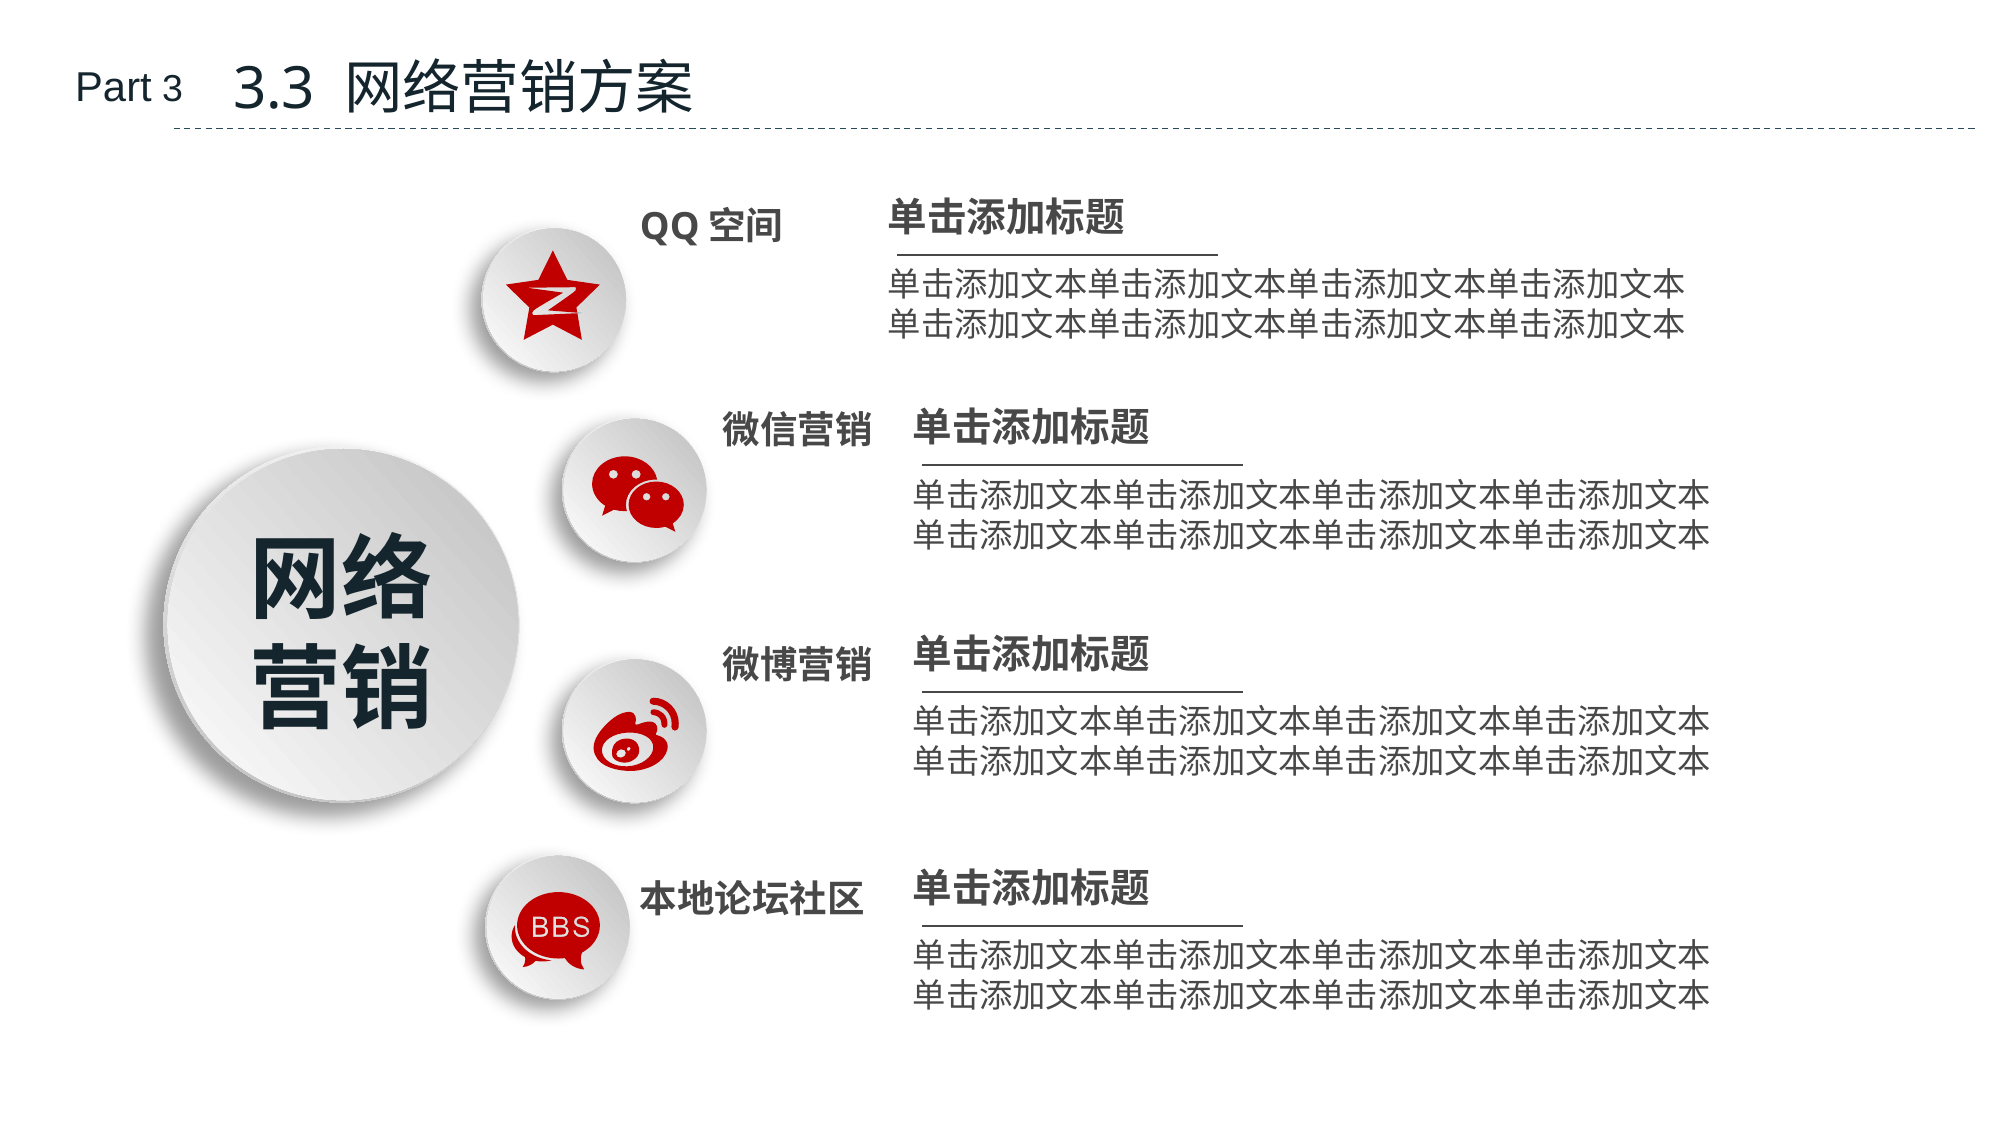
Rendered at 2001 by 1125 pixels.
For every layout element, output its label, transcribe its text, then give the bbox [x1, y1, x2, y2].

text_box 本地论坛社区 [635, 868, 892, 928]
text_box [897, 621, 1863, 790]
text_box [561, 417, 707, 563]
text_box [505, 250, 601, 341]
text_box 微信营销 [707, 398, 893, 458]
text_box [181, 471, 501, 790]
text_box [561, 658, 707, 804]
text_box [592, 697, 680, 773]
text_box QQ空间 [625, 194, 867, 255]
text_box 3.3 网络营销方案 [218, 42, 1046, 127]
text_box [485, 854, 630, 1000]
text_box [591, 456, 684, 533]
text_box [481, 227, 627, 373]
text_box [897, 394, 1792, 563]
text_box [163, 446, 520, 803]
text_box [897, 855, 1769, 1024]
text_box 微博营销 [707, 633, 892, 694]
text_box Part 3 [22, 52, 198, 118]
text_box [872, 184, 1792, 353]
